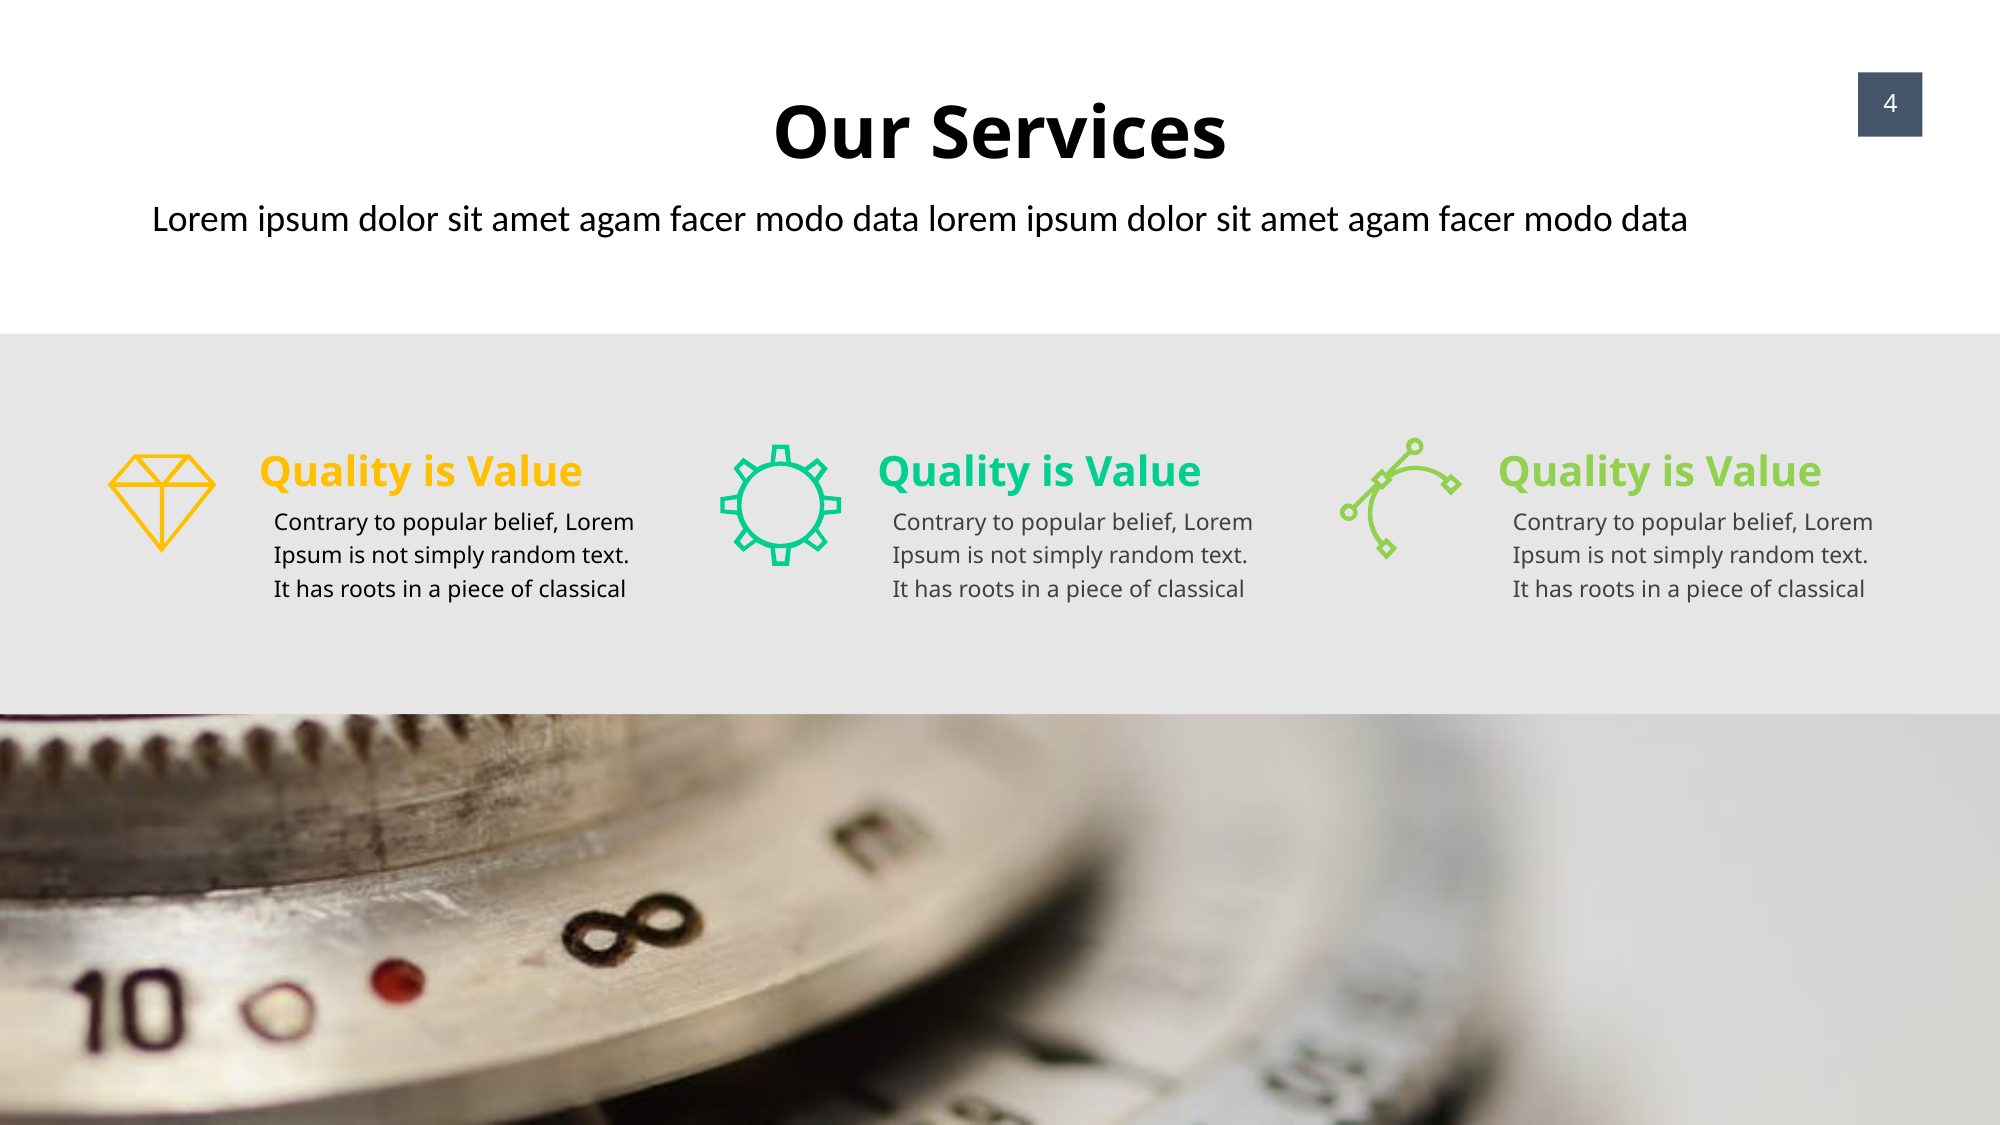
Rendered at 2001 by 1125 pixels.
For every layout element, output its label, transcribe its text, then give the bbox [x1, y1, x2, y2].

picture [0, 713, 2000, 1125]
slide_number 4 [1863, 78, 1927, 130]
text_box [107, 437, 1893, 611]
text_box [0, 333, 2000, 713]
title Our Services [137, 78, 1863, 186]
subtitle Lorem ipsum dolor sit amet agam facer modo data lorem ipsum dolor sit amet agam facer modo data [137, 186, 1863, 227]
